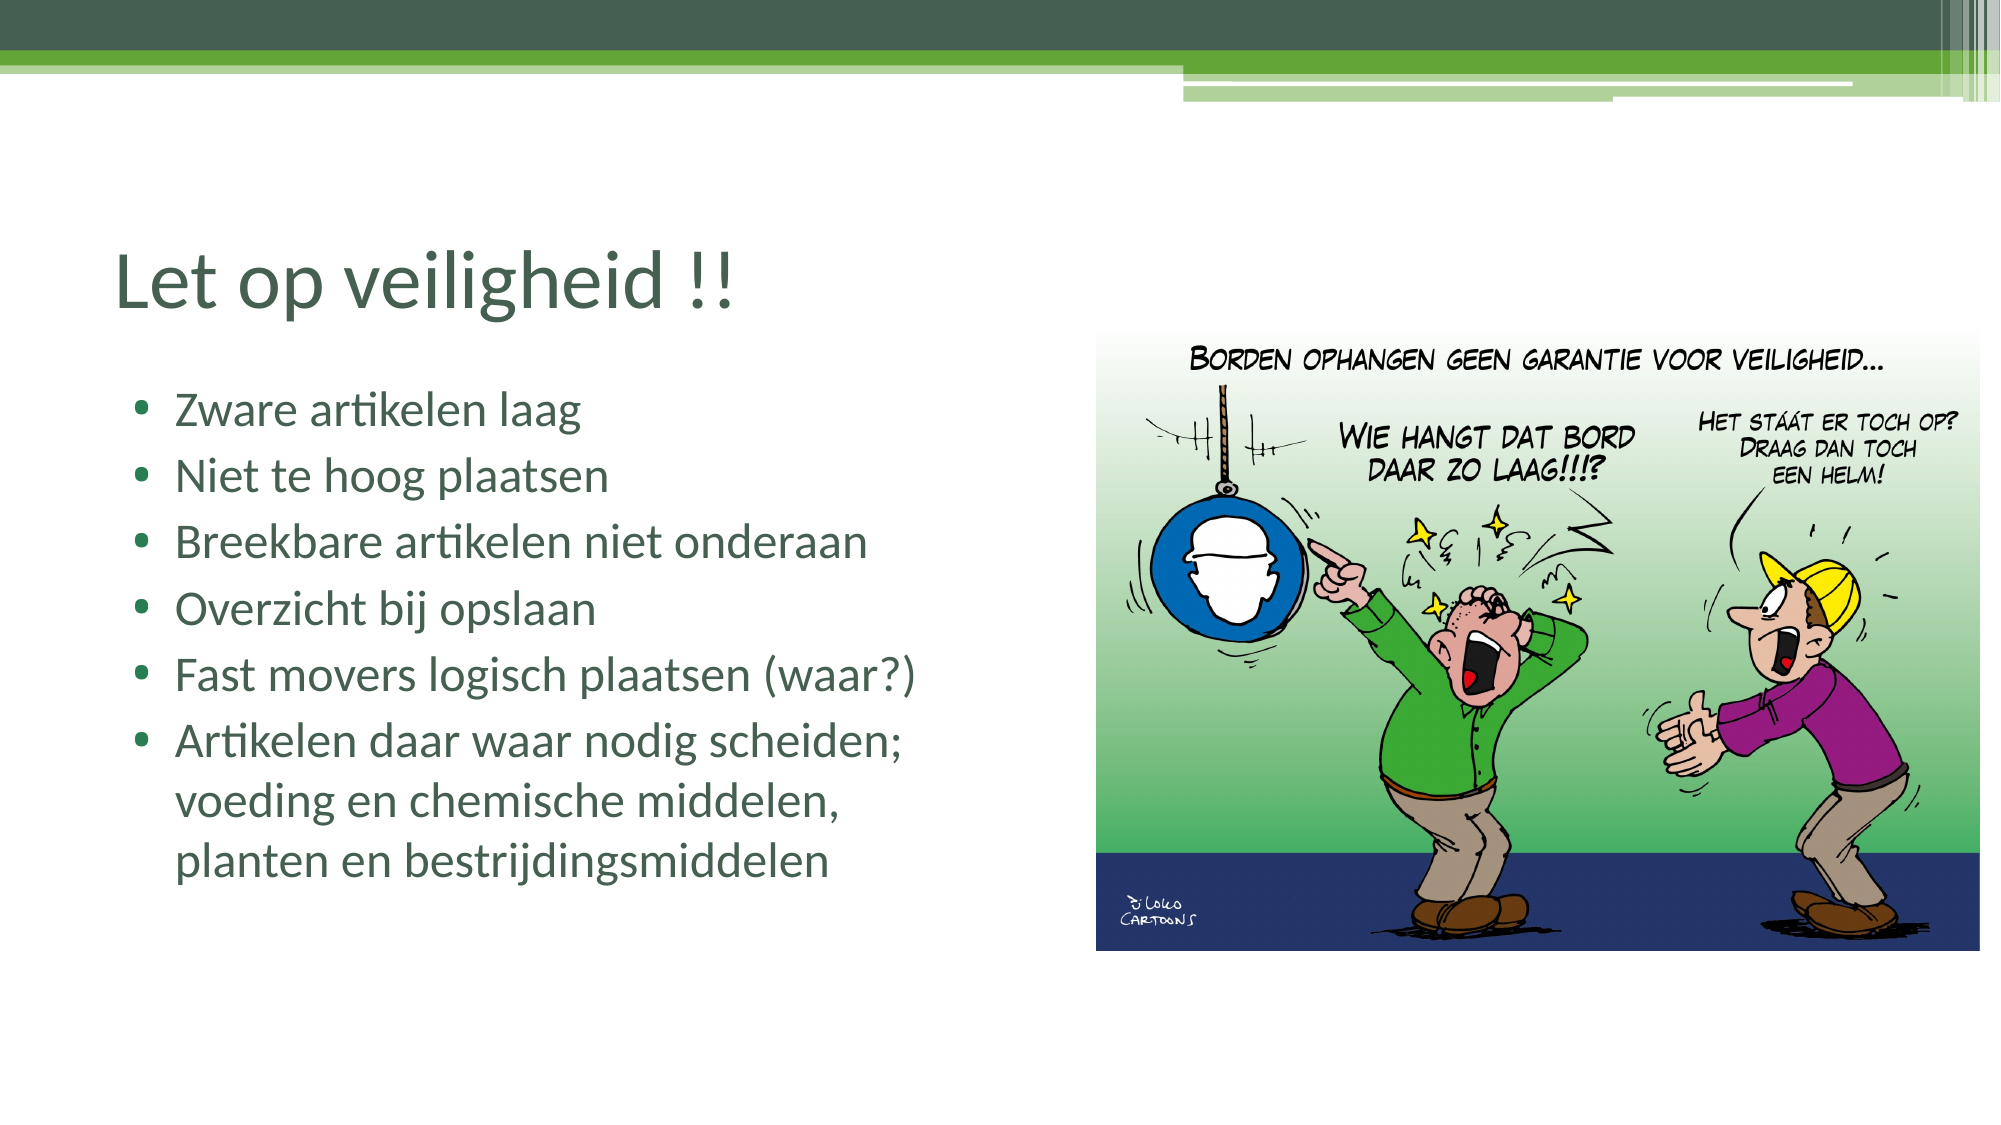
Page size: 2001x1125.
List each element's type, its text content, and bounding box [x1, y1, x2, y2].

list Zware artikelen laag Niet te hoog plaatsen Breekbare artikelen niet onderaan Overzicht bij opslaan Fast movers logisch plaatsen (waar?) Artikelen daar waar nodig scheiden; voeding en chemische middelen, planten en bestrijdingsmiddelen [99, 368, 984, 1082]
picture [1096, 325, 1980, 951]
title Let op veiligheid !! [99, 187, 1900, 363]
